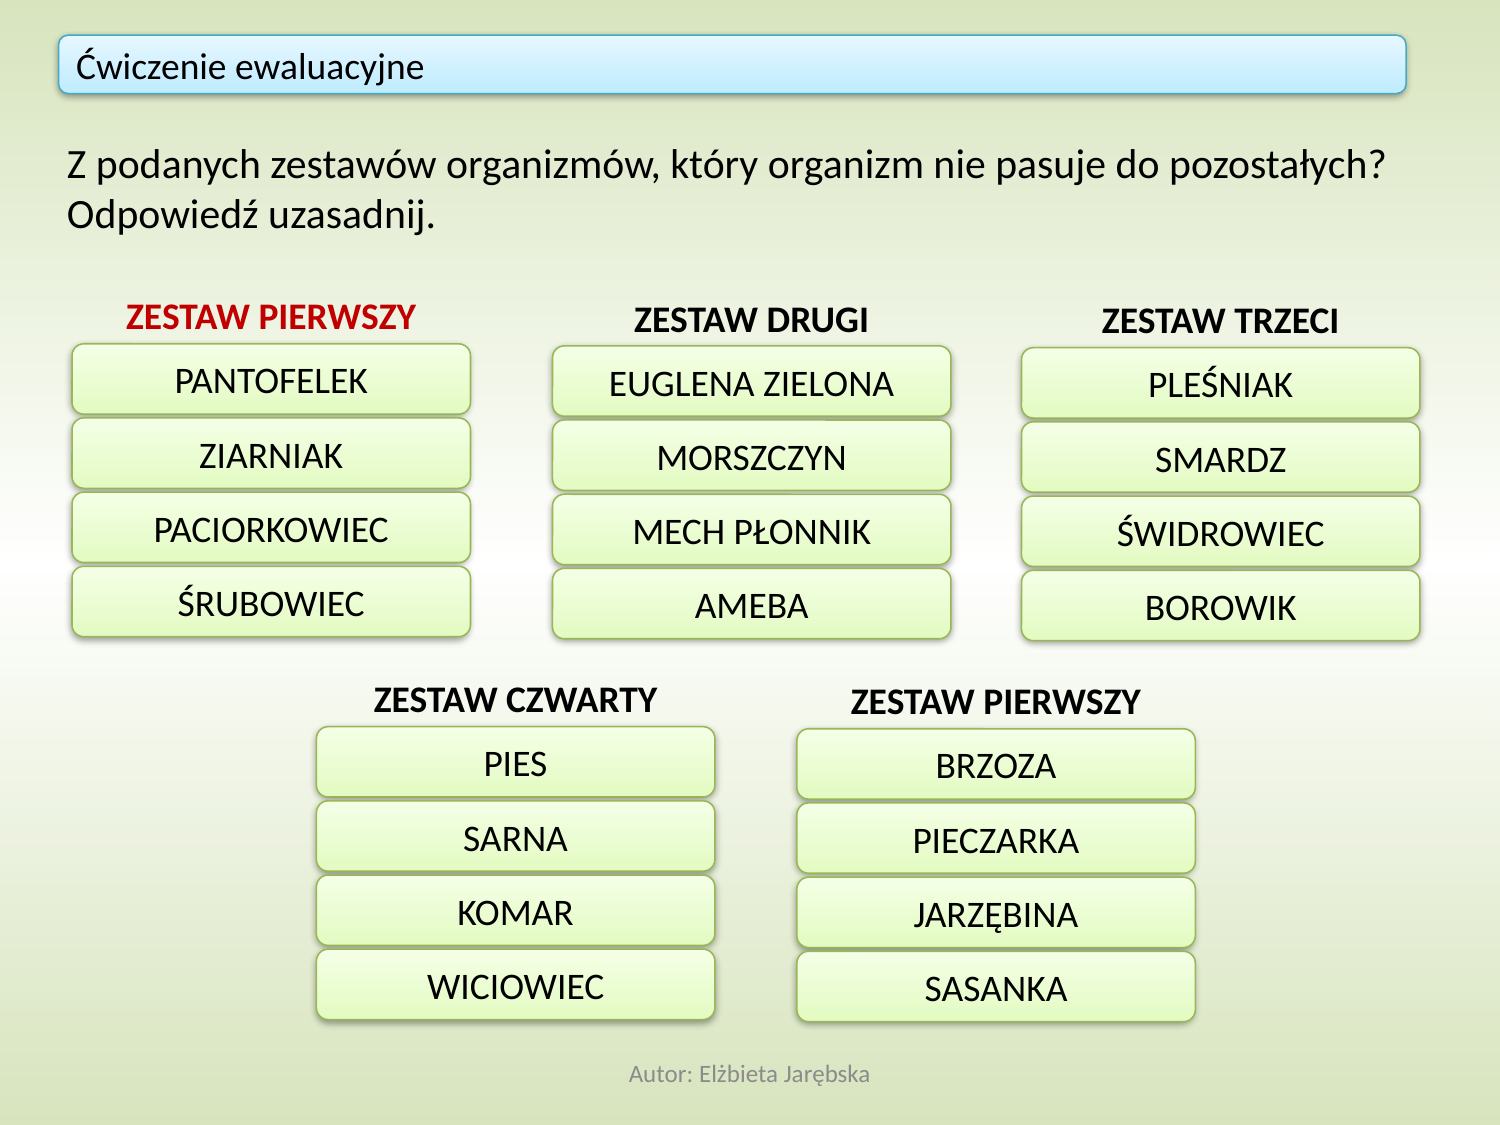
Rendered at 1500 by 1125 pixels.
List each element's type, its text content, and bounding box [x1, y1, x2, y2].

text_box PANTOFELEK [71, 345, 472, 415]
footer Autor: Elżbieta Jarębska [512, 1042, 988, 1103]
text_box PIES [315, 728, 716, 798]
text_box ZESTAW PIERWSZY [60, 285, 483, 345]
text_box WICIOWIEC [315, 948, 716, 1021]
text_box ZIARNIAK [71, 417, 472, 490]
text_box ZESTAW CZWARTY [304, 667, 727, 728]
text_box Z podanych zestawów organizmów, który organizm nie pasuje do pozostałych? Odpowiedź uzasadnij. [51, 129, 1412, 245]
text_box EUGLENA ZIELONA [551, 347, 952, 417]
text_box KOMAR [315, 874, 716, 947]
text_box ZESTAW DRUGI [540, 287, 963, 347]
text_box MORSZCZYN [551, 419, 952, 492]
text_box SMARDZ [1020, 421, 1421, 493]
text_box MECH PŁONNIK [551, 493, 952, 566]
text_box SASANKA [796, 950, 1197, 1023]
text_box SARNA [315, 800, 716, 872]
text_box PACIORKOWIEC [71, 491, 472, 564]
text_box BRZOZA [796, 730, 1197, 800]
text_box ZESTAW PIERWSZY [785, 669, 1207, 730]
text_box PLEŚNIAK [1020, 349, 1421, 419]
text_box ZESTAW TRZECI [1009, 288, 1432, 349]
text_box Ćwiczenie ewaluacyjne [57, 34, 1407, 95]
text_box PIECZARKA [796, 802, 1197, 875]
text_box JARZĘBINA [796, 876, 1197, 949]
text_box ŚRUBOWIEC [71, 565, 472, 638]
text_box ŚWIDROWIEC [1020, 495, 1421, 568]
text_box AMEBA [551, 567, 952, 640]
text_box BOROWIK [1020, 569, 1421, 642]
